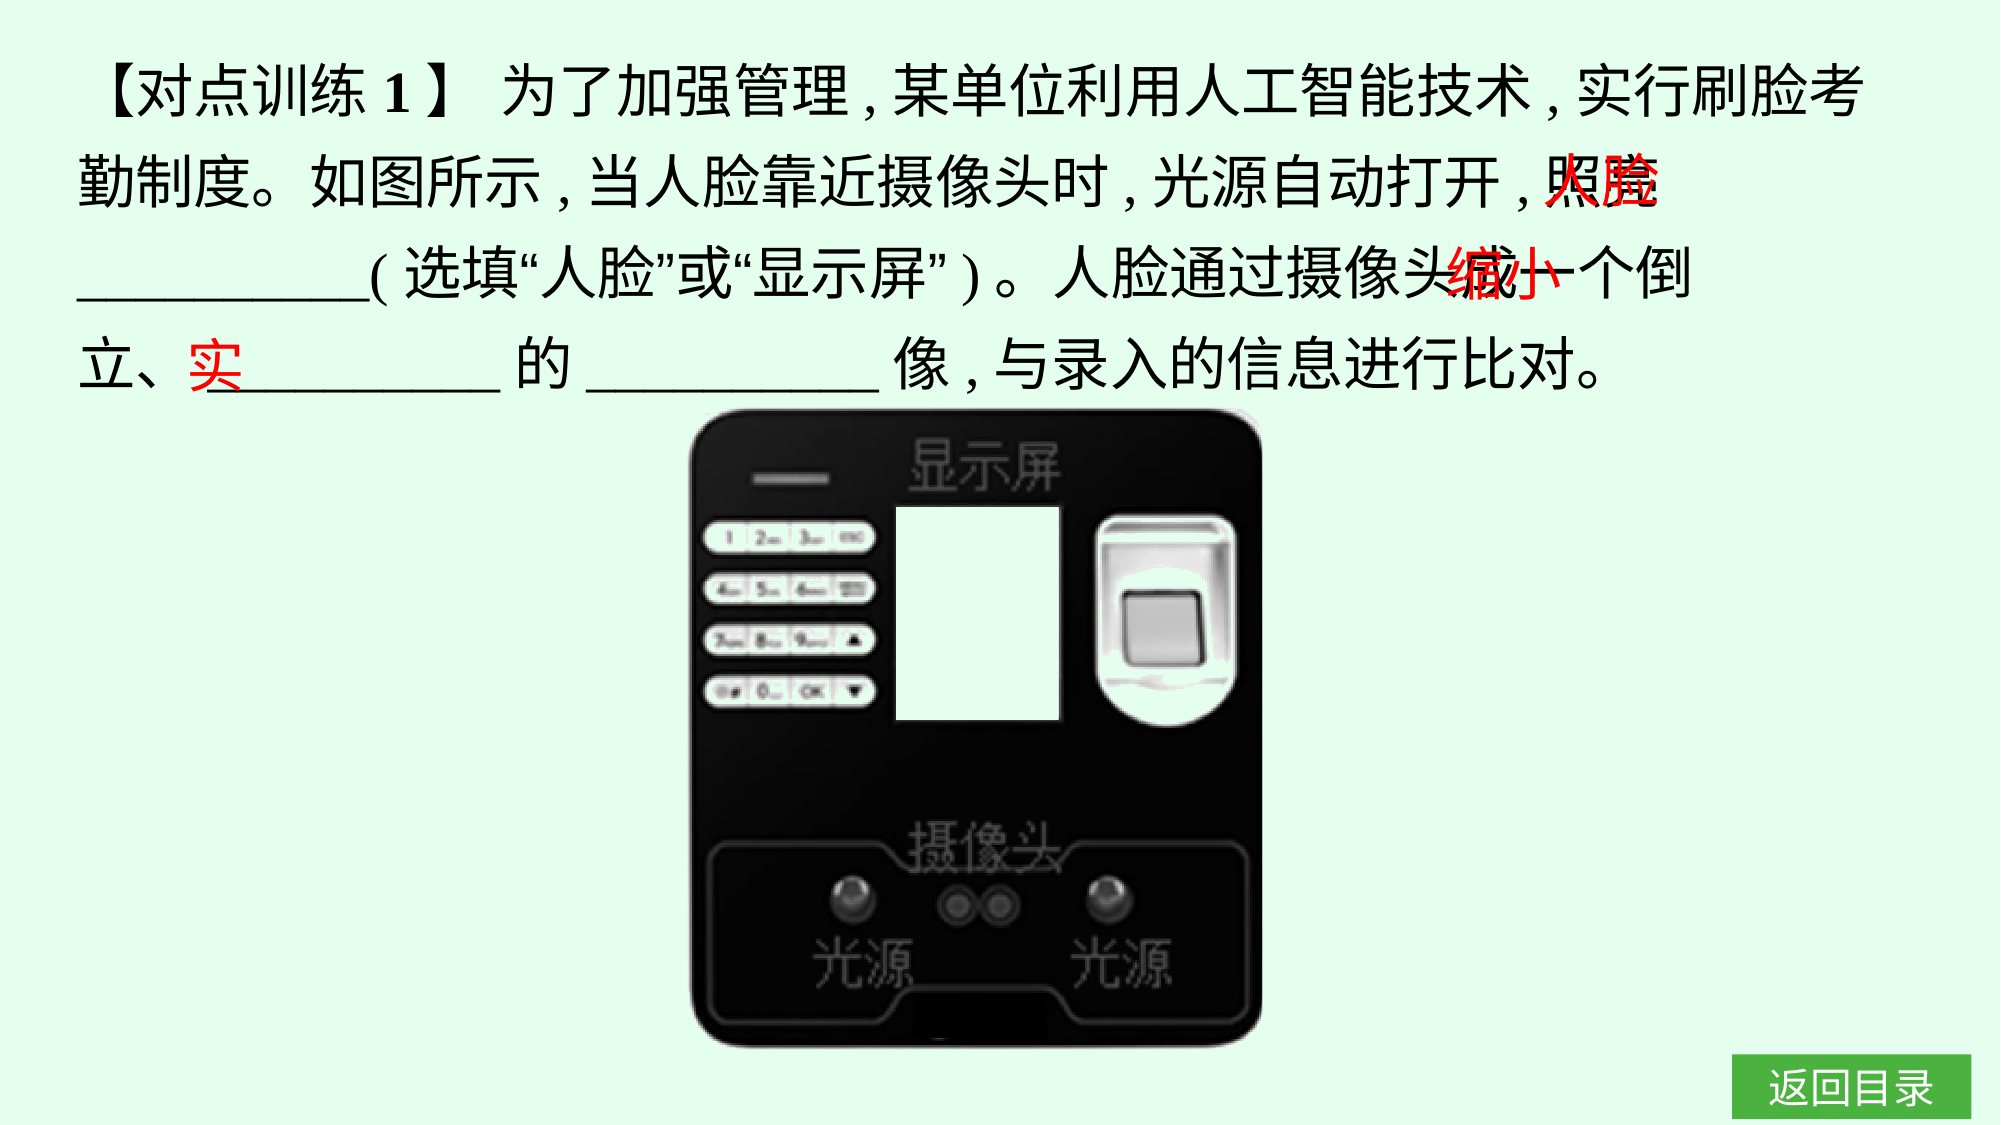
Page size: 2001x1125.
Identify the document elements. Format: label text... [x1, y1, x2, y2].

text_box 实 [171, 300, 260, 407]
picture [682, 402, 1263, 1055]
text_box 【对点训练1】 为了加强管理,某单位利用人工智能技术,实行刷脸考勤制度。如图所示,当人脸靠近摄像头时,光源自动打开,照亮__________(选填“人脸”或“显示屏”)。人脸通过摄像头成一个倒立、__________的__________像,与录入的信息进行比对。 [62, 26, 1938, 405]
text_box 人脸 [1528, 116, 1688, 222]
text_box 缩小 [1431, 208, 1591, 315]
